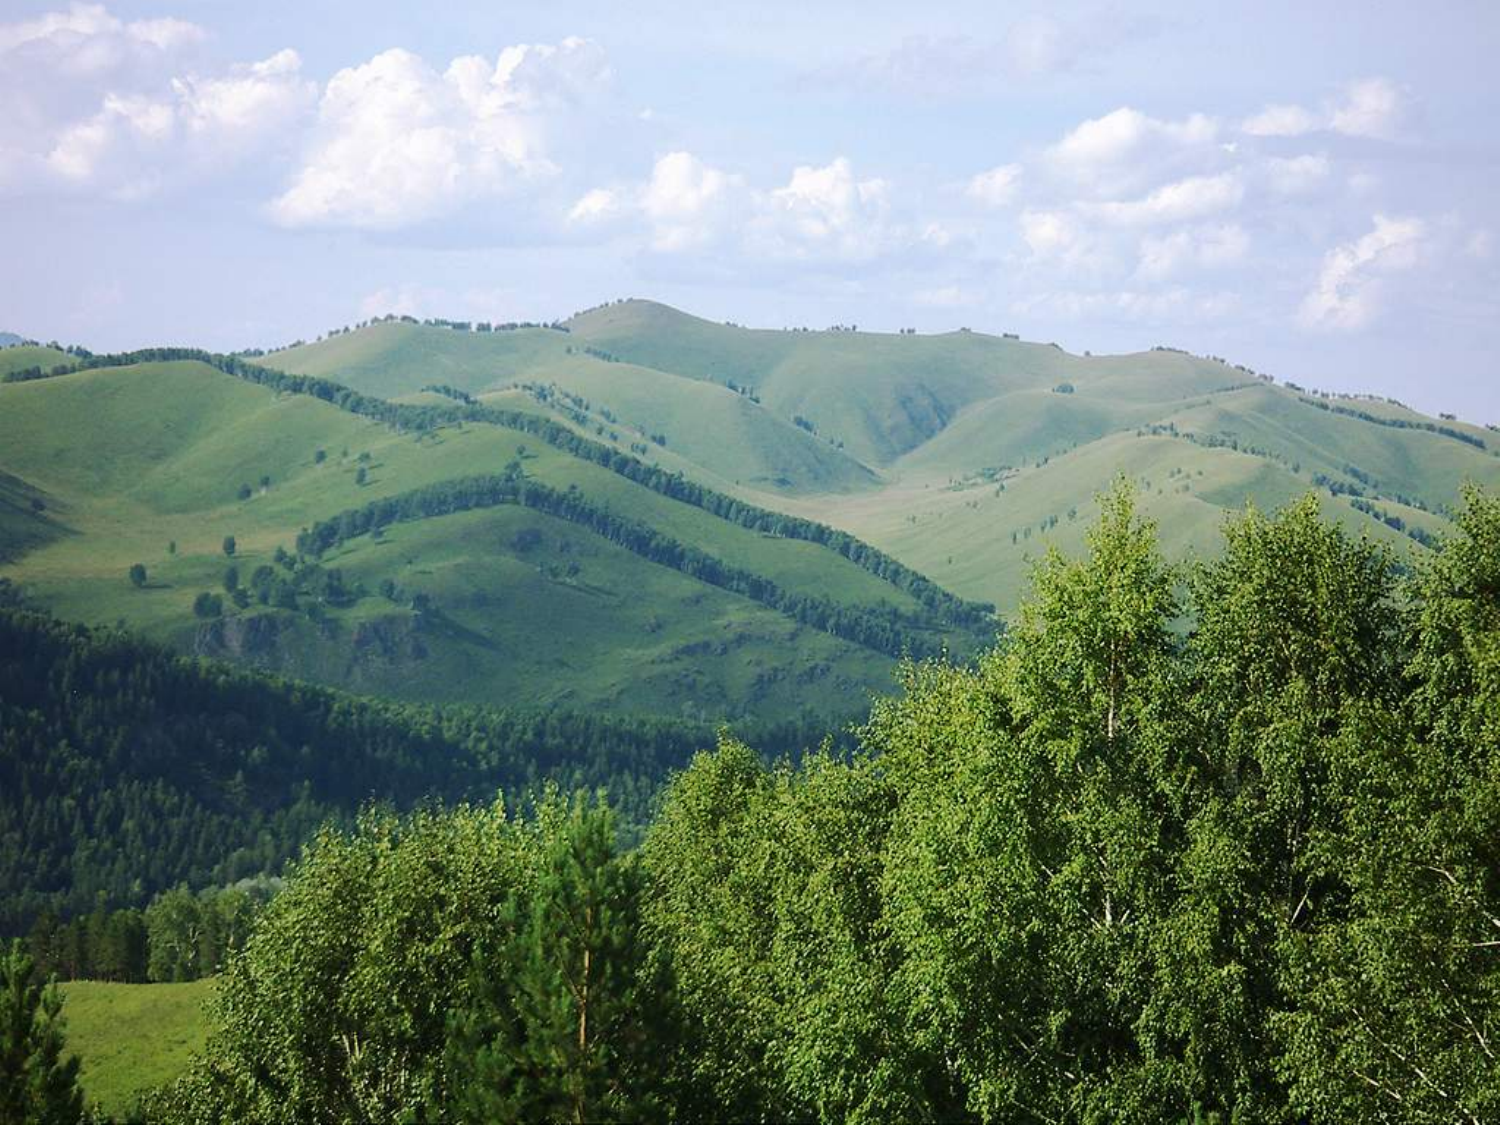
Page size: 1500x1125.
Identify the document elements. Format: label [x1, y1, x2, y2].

list [0, 0, 1500, 1125]
